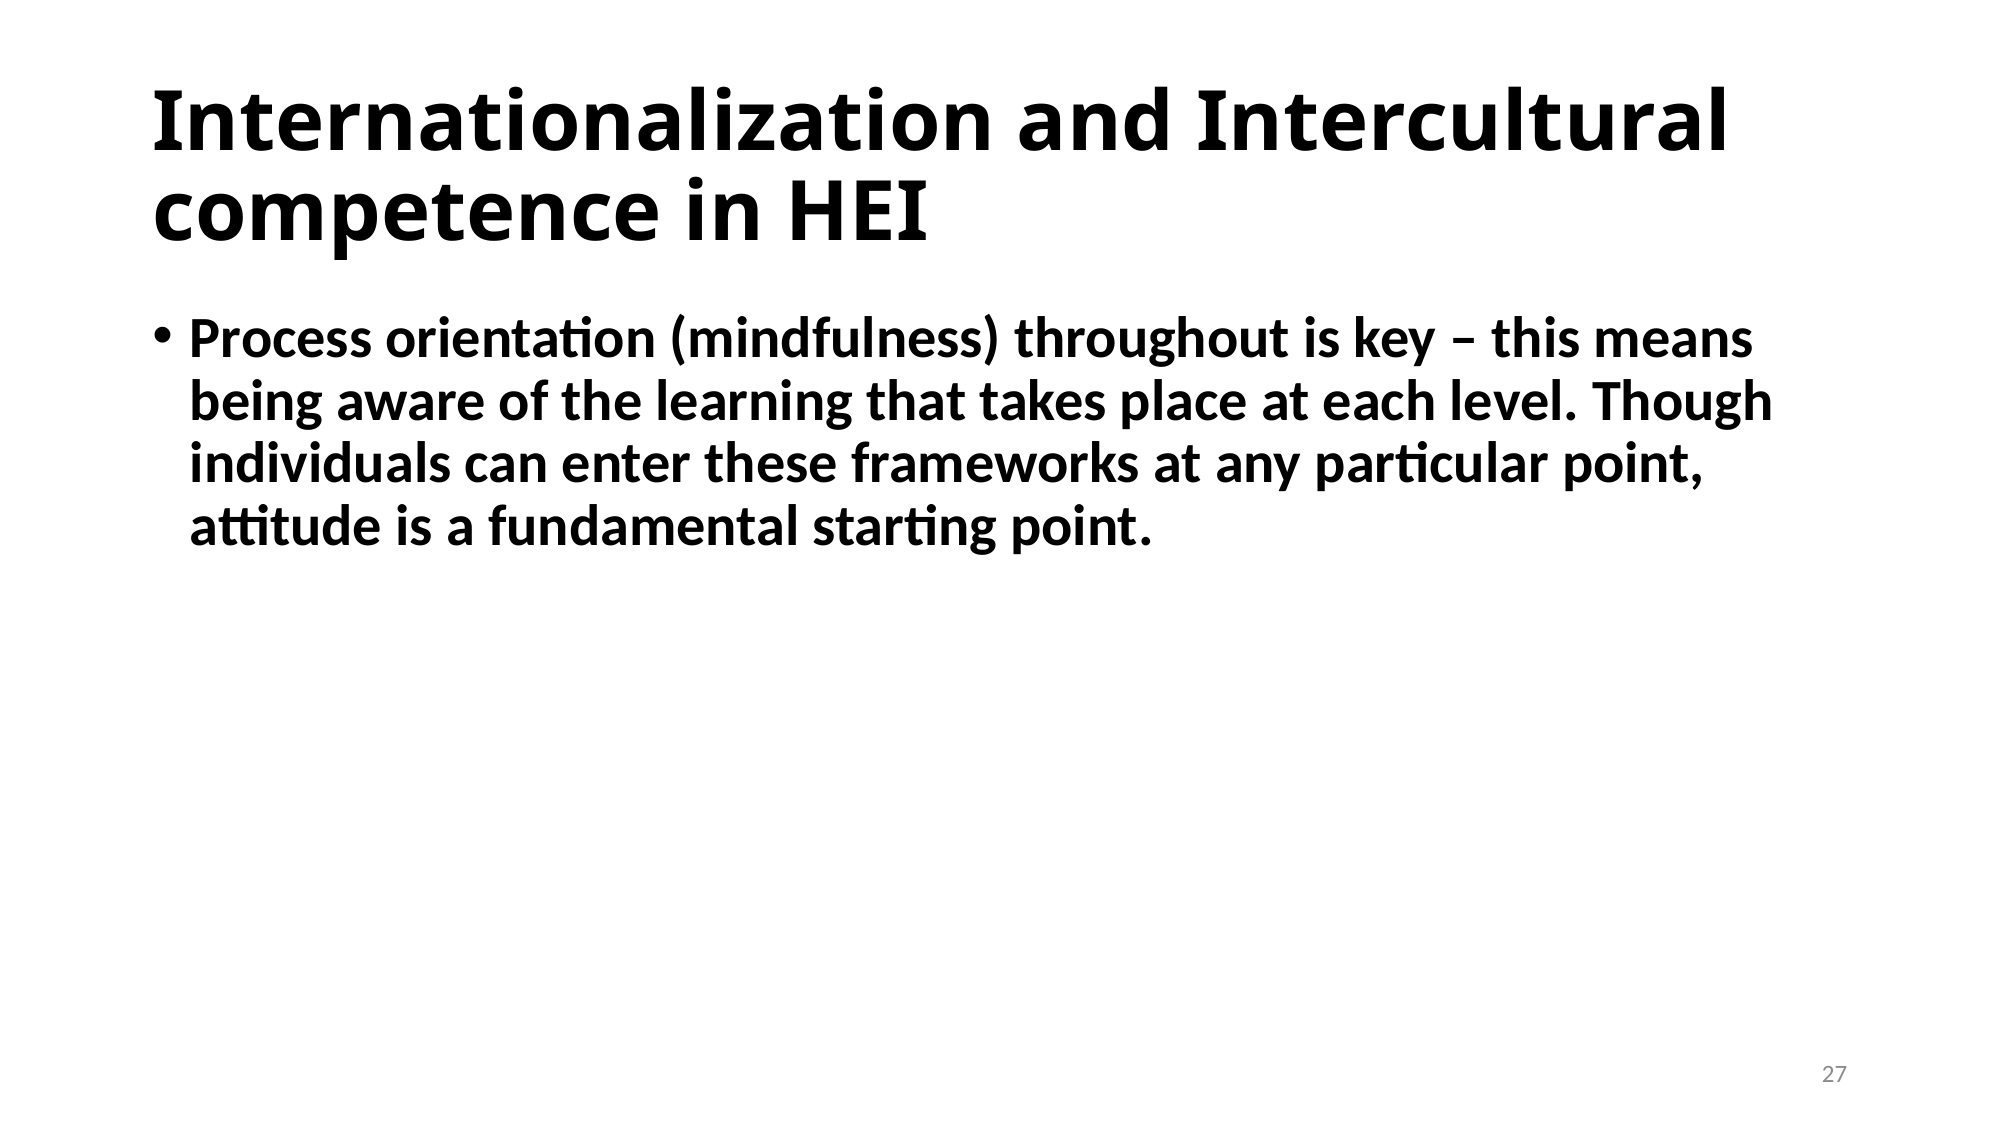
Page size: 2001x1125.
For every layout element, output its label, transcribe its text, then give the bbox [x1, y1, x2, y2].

title Internationalization and Intercultural competence in HEI [137, 59, 1863, 278]
slide_number 27 [1412, 1042, 1863, 1103]
list Process orientation (mindfulness) throughout is key – this means being aware of the learning that takes place at each level. Though individuals can enter these frameworks at any particular point, attitude is a fundamental starting point. [137, 299, 1863, 1014]
